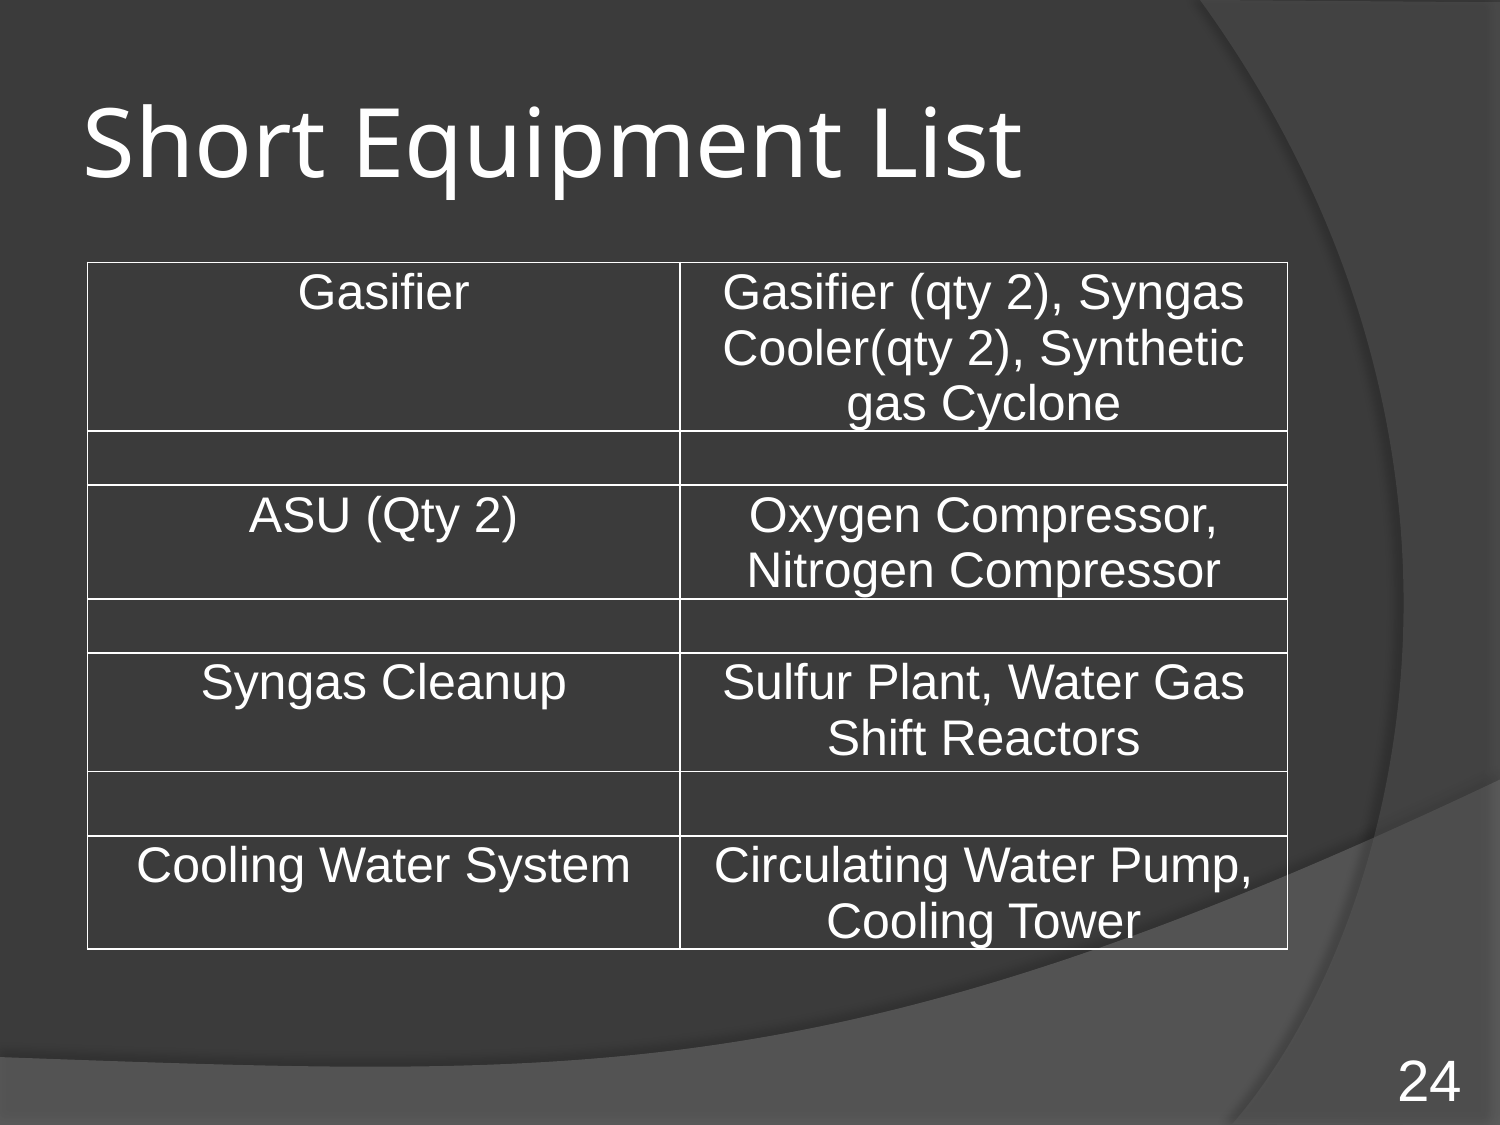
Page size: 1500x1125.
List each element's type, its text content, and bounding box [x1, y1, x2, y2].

table_cell Sulfur Plant, Water Gas Shift Reactors [681, 654, 1287, 771]
table_cell Syngas Cleanup [88, 654, 679, 771]
table_cell [88, 600, 679, 652]
table_header Gasifier [88, 263, 679, 430]
title Short Equipment List [75, 45, 1300, 233]
table_cell ASU (Qty 2) [88, 486, 679, 598]
table_cell [681, 432, 1287, 484]
table_cell Cooling Water System [88, 837, 679, 948]
table_cell Oxygen Compressor, Nitrogen Compressor [681, 486, 1287, 598]
slide_number 24 [1337, 1053, 1463, 1114]
table_cell Circulating Water Pump, Cooling Tower [681, 837, 1287, 948]
table_cell [88, 772, 679, 835]
table_header Gasifier (qty 2), Syngas Cooler(qty 2), Synthetic gas Cyclone [681, 263, 1287, 430]
table_cell [88, 432, 679, 484]
table_cell [681, 600, 1287, 652]
table_cell [681, 772, 1287, 835]
